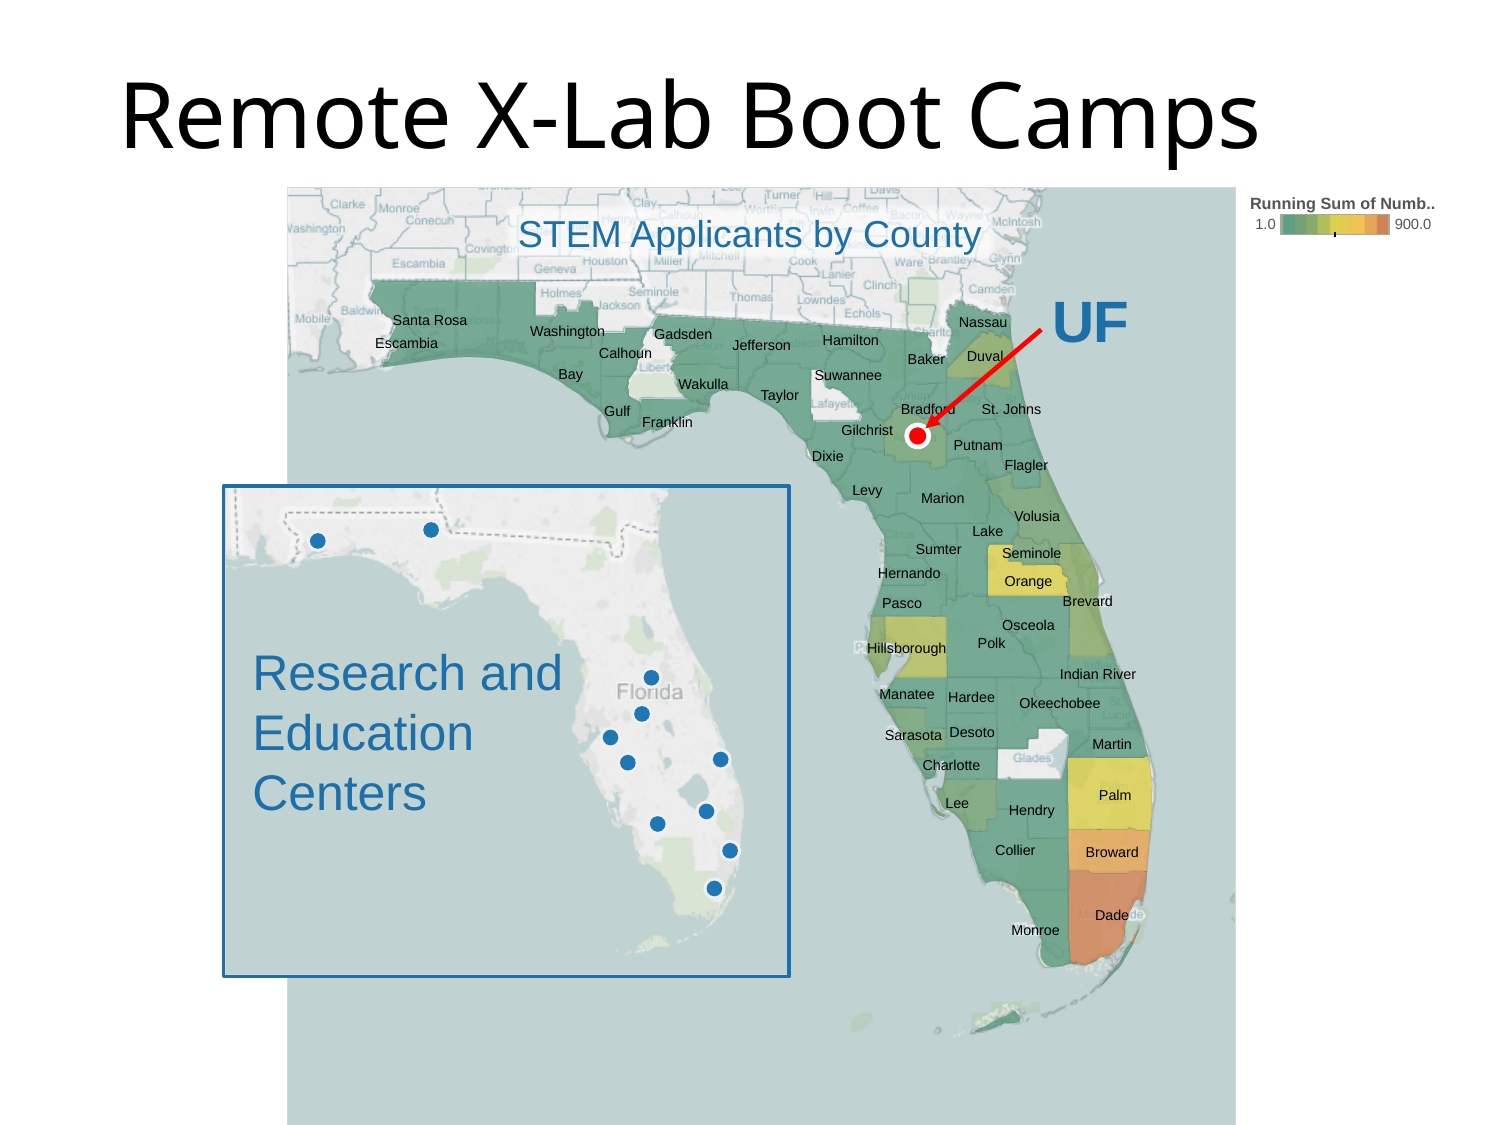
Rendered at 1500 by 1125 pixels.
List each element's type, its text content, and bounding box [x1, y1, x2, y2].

title Remote X-Lab Boot Camps [103, 54, 1397, 183]
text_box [906, 276, 1147, 447]
picture [287, 187, 1438, 1125]
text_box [224, 487, 788, 975]
